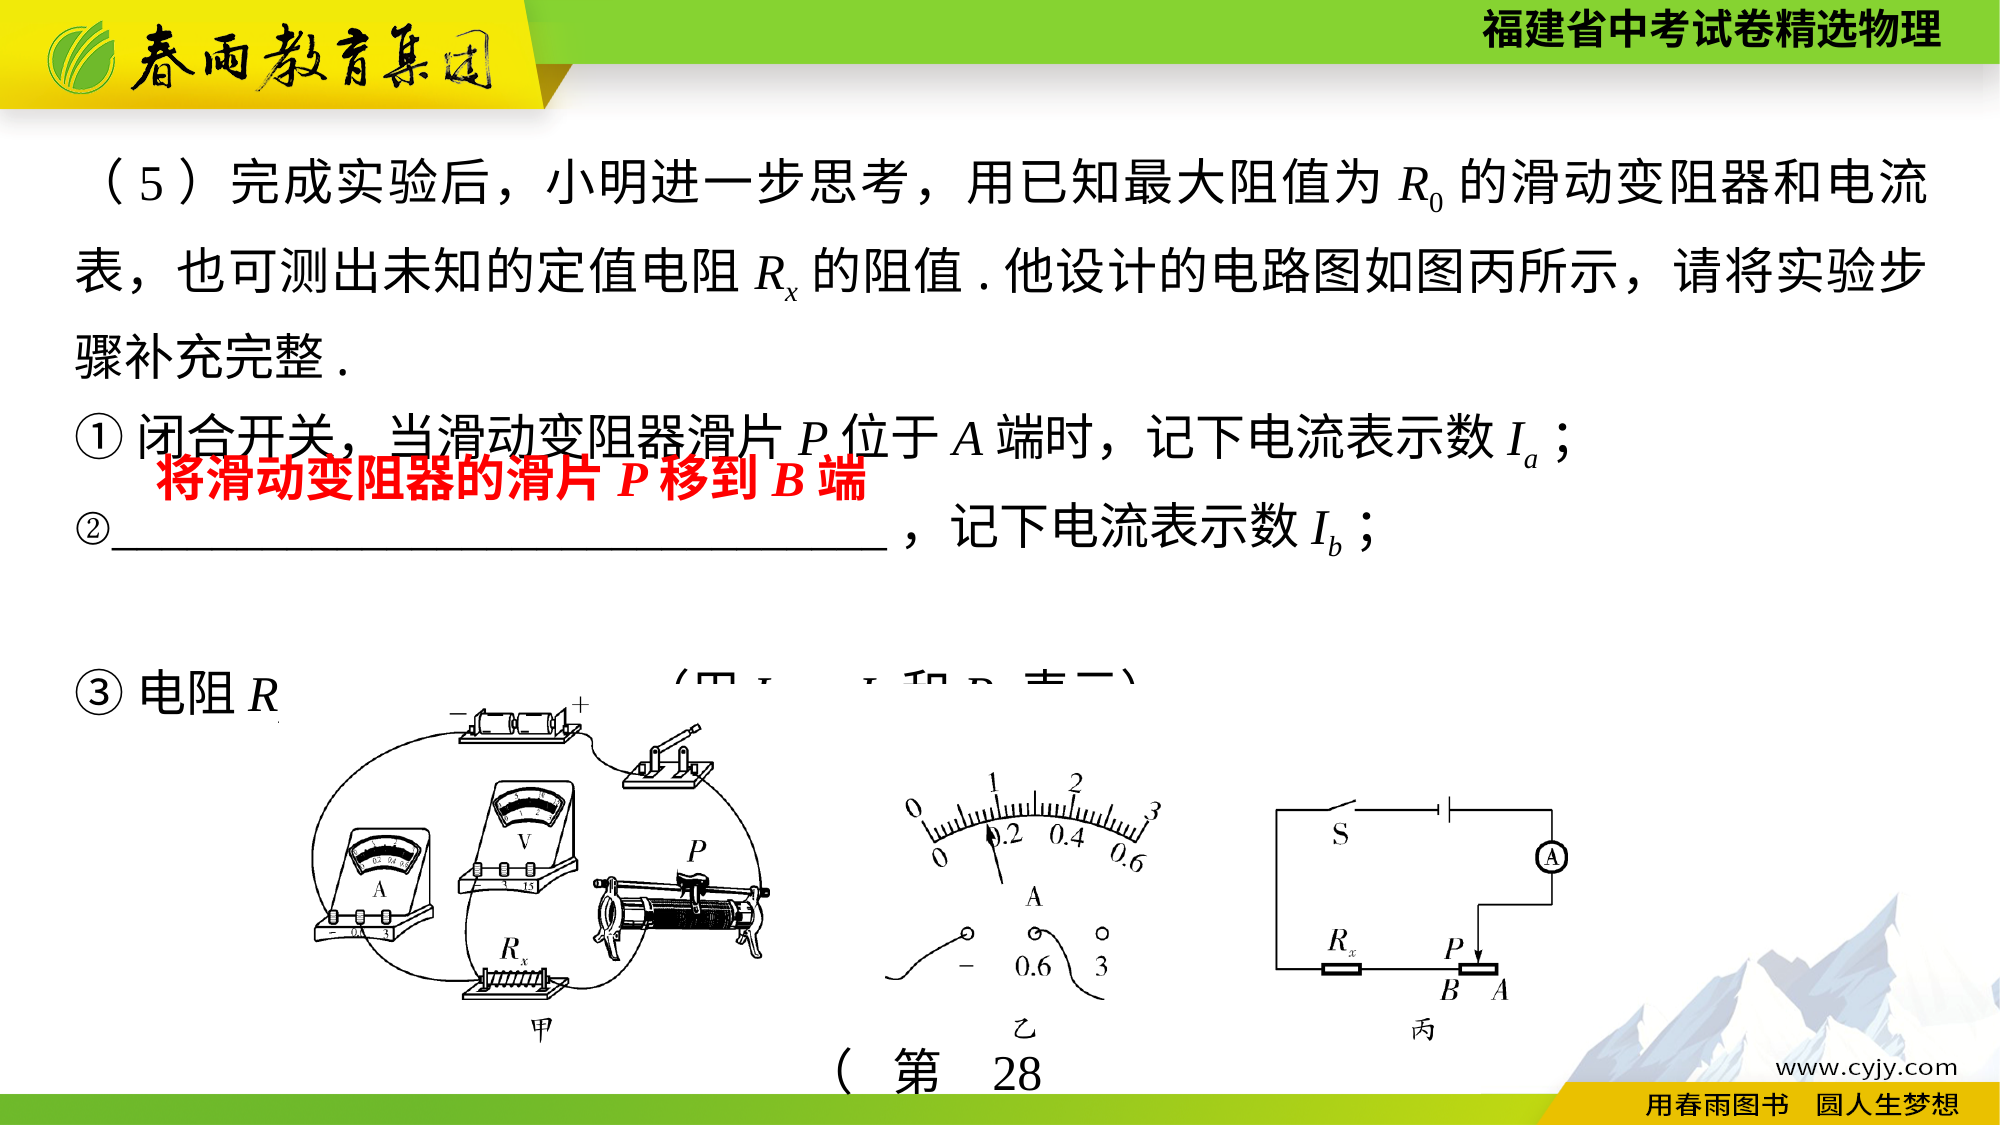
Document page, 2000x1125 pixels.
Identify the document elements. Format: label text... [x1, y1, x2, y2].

picture [0, 0, 2000, 1125]
list （5）完成实验后，小明进一步思考，用已知最大阻值为R0的滑动变阻器和电流表，也可测出未知的定值电阻Rx的阻值.他设计的电路图如图丙所示，请将实验步骤补充完整. ①闭合开关，当滑动变阻器滑片P位于A端时，记下电流表示数Ia； ②_______________________________，记下电流表示数Ib； ③电阻Rx＝__________.（用Ia、Ib和R0表示） [59, 122, 1944, 689]
text_box （第28题） [789, 1066, 1069, 1108]
text_box 将滑动变阻器的滑片P移到B端 [140, 439, 932, 515]
